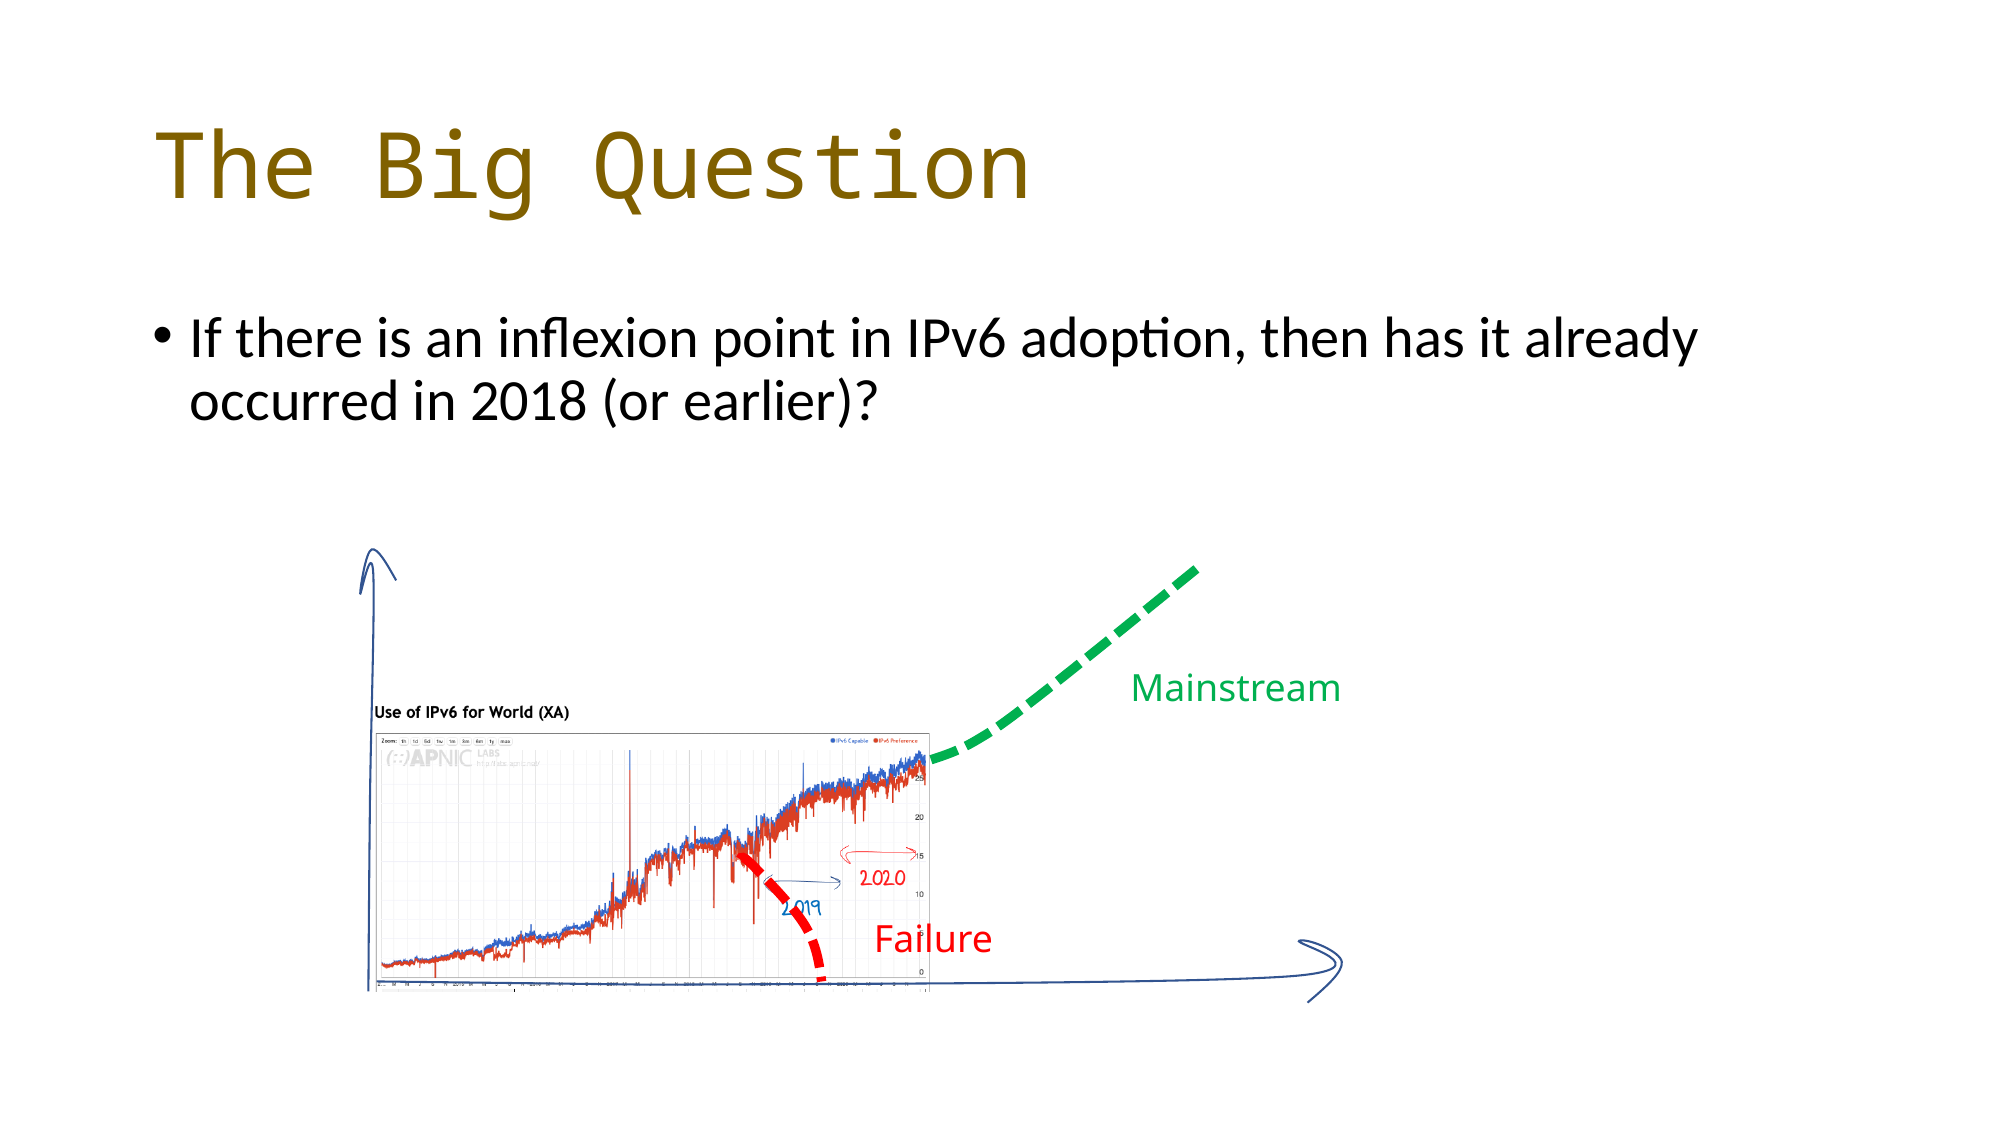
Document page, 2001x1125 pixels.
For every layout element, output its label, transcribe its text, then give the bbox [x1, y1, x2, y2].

text_box [359, 548, 398, 688]
list If there is an inflexion point in IPv6 adoption, then has it already occurred in 2018 (or earlier)? [137, 299, 1863, 1014]
text_box Failure [957, 908, 1108, 968]
text_box Mainstream [1115, 656, 1357, 717]
text_box [957, 939, 1343, 1004]
picture [352, 687, 957, 1014]
text_box [957, 566, 1199, 752]
title The Big Question [137, 59, 1863, 278]
